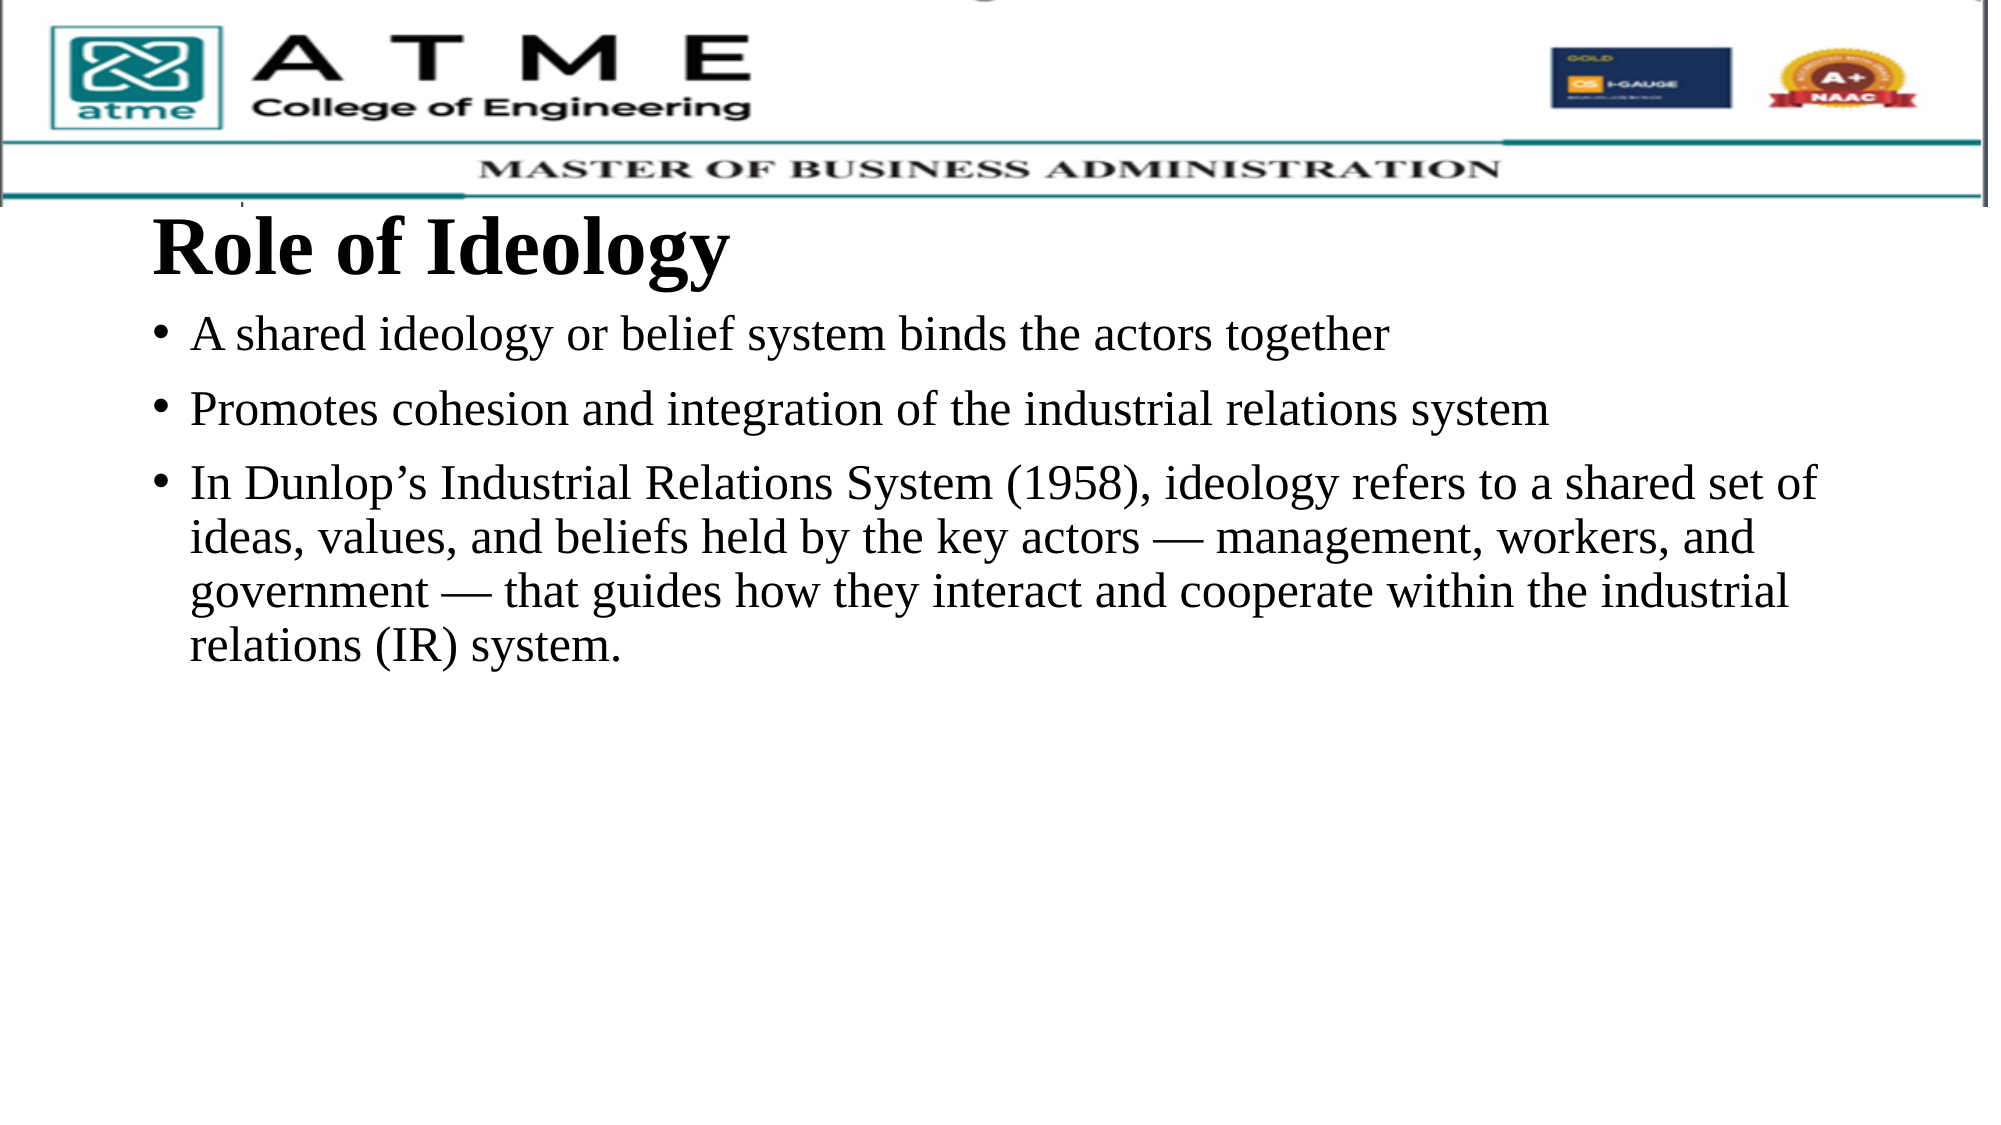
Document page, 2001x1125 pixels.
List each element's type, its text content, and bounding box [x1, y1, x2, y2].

title Role of Ideology [137, 138, 1863, 299]
picture [0, 0, 1988, 207]
list A shared ideology or belief system binds the actors together Promotes cohesion and integration of the industrial relations system In Dunlop’s Industrial Relations System (1958), ideology refers to a shared set of ideas, values, and beliefs held by the key actors — management, workers, and government — that guides how they interact and cooperate within the industrial relations (IR) system. [137, 299, 1863, 1014]
